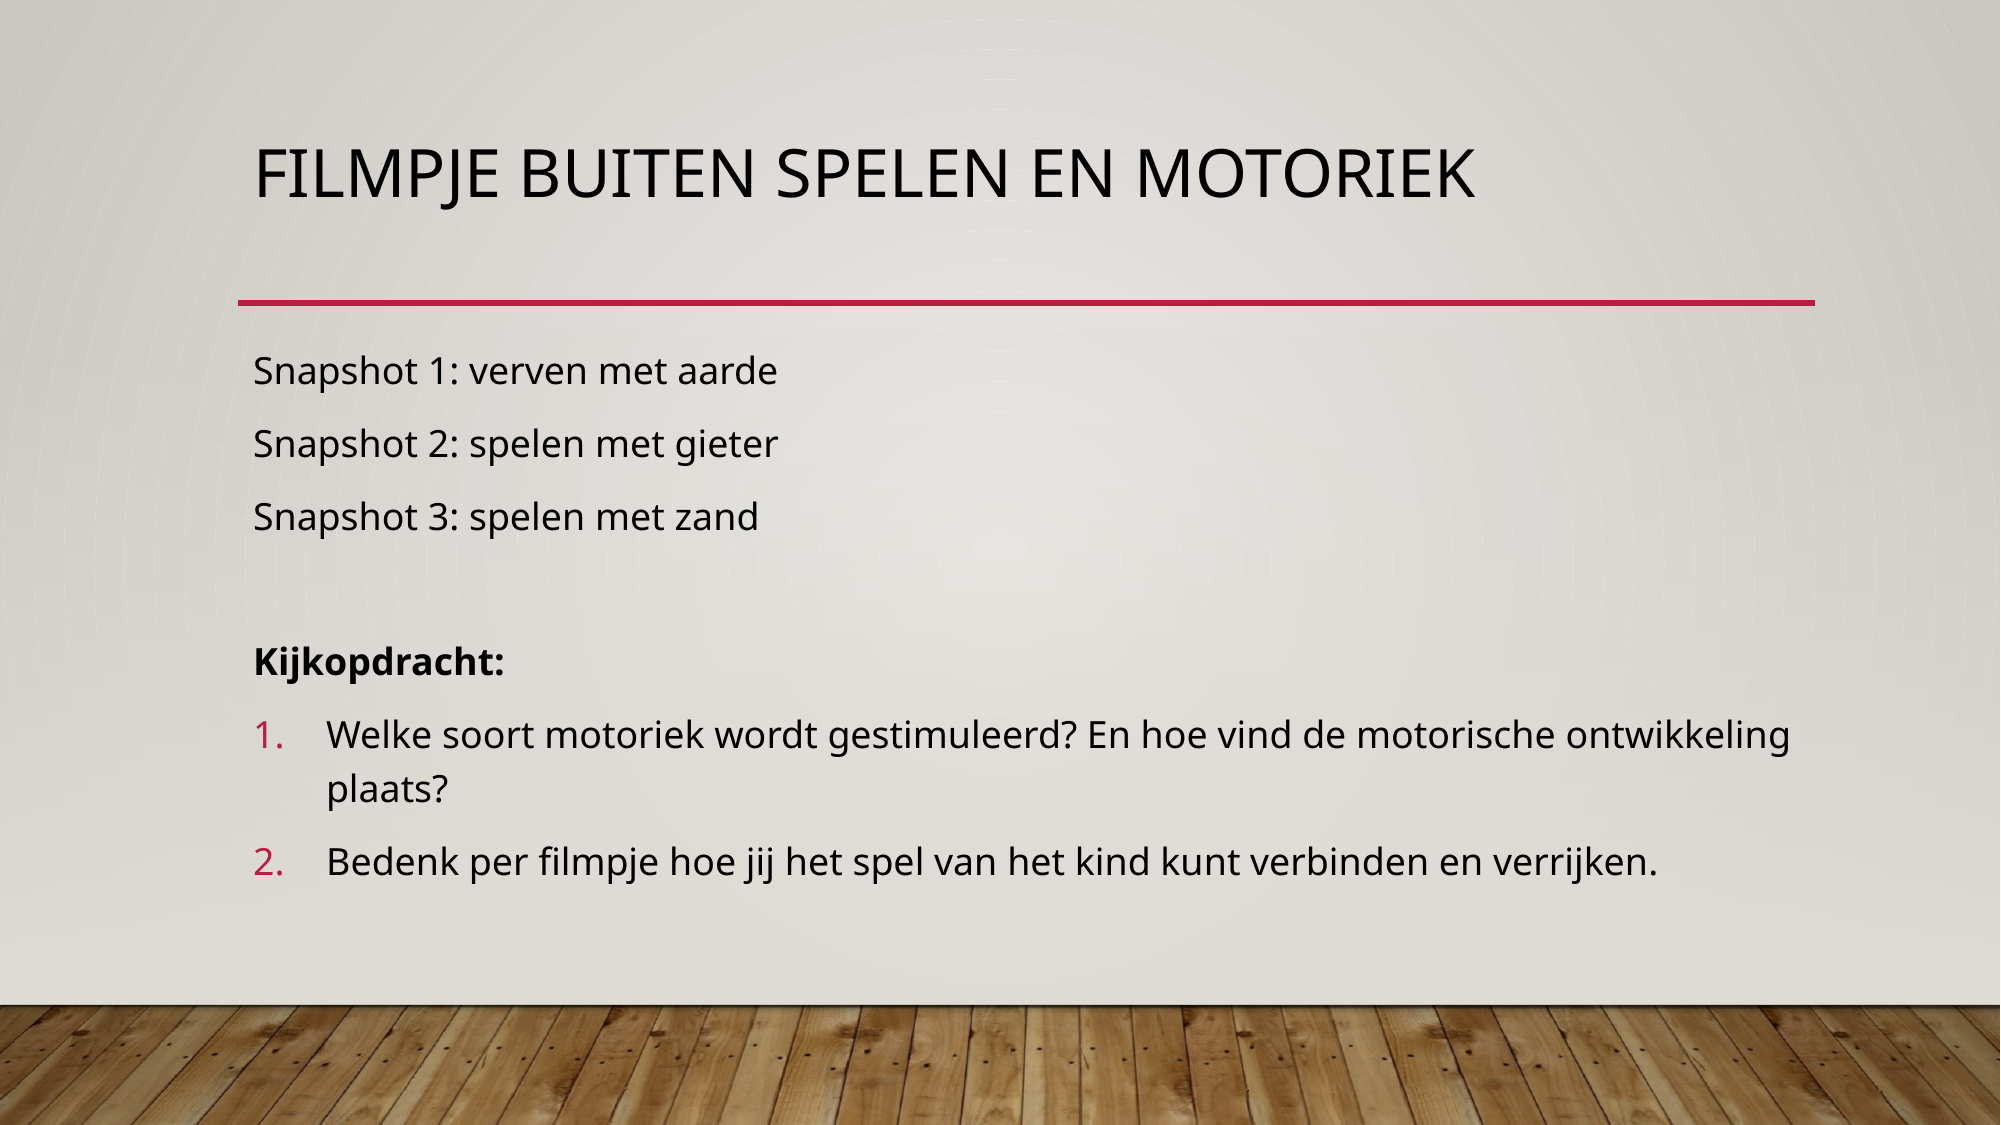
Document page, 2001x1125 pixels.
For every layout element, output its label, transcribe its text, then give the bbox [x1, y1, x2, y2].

list Snapshot 1: verven met aarde Snapshot 2: spelen met gieter Snapshot 3: spelen met zand Kijkopdracht: Welke soort motoriek wordt gestimuleerd? En hoe vind de motorische ontwikkeling plaats? Bedenk per filmpje hoe jij het spel van het kind kunt verbinden en verrijken. [238, 330, 1814, 897]
picture [0, 1005, 2000, 1125]
title Filmpje Buiten spelen en motoriek [238, 131, 1814, 305]
